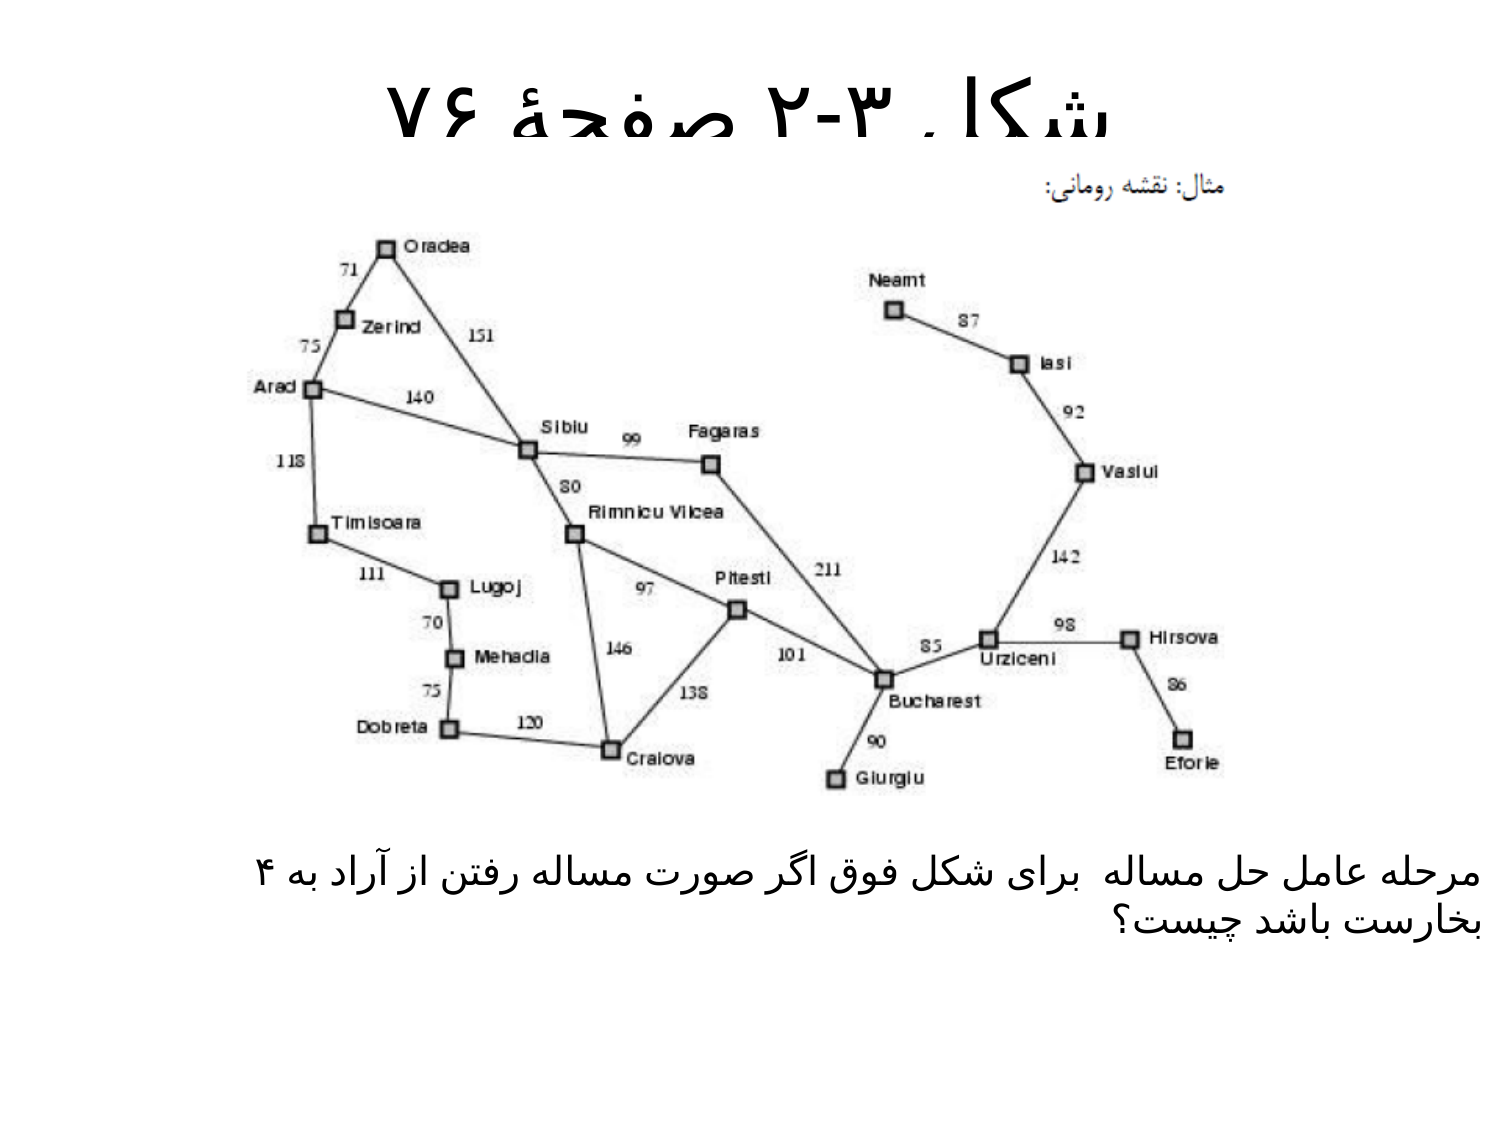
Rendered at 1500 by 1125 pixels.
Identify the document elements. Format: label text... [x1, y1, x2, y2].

picture [223, 137, 1276, 821]
title شکل ۳-۲ صفحهٔ ۷۶ [75, 45, 1425, 175]
list ۴ مرحله عامل حل مساله برای شکل فوق اگر صورت مساله رفتن از آراد به بخارست باشد چیست؟ [149, 837, 1500, 950]
